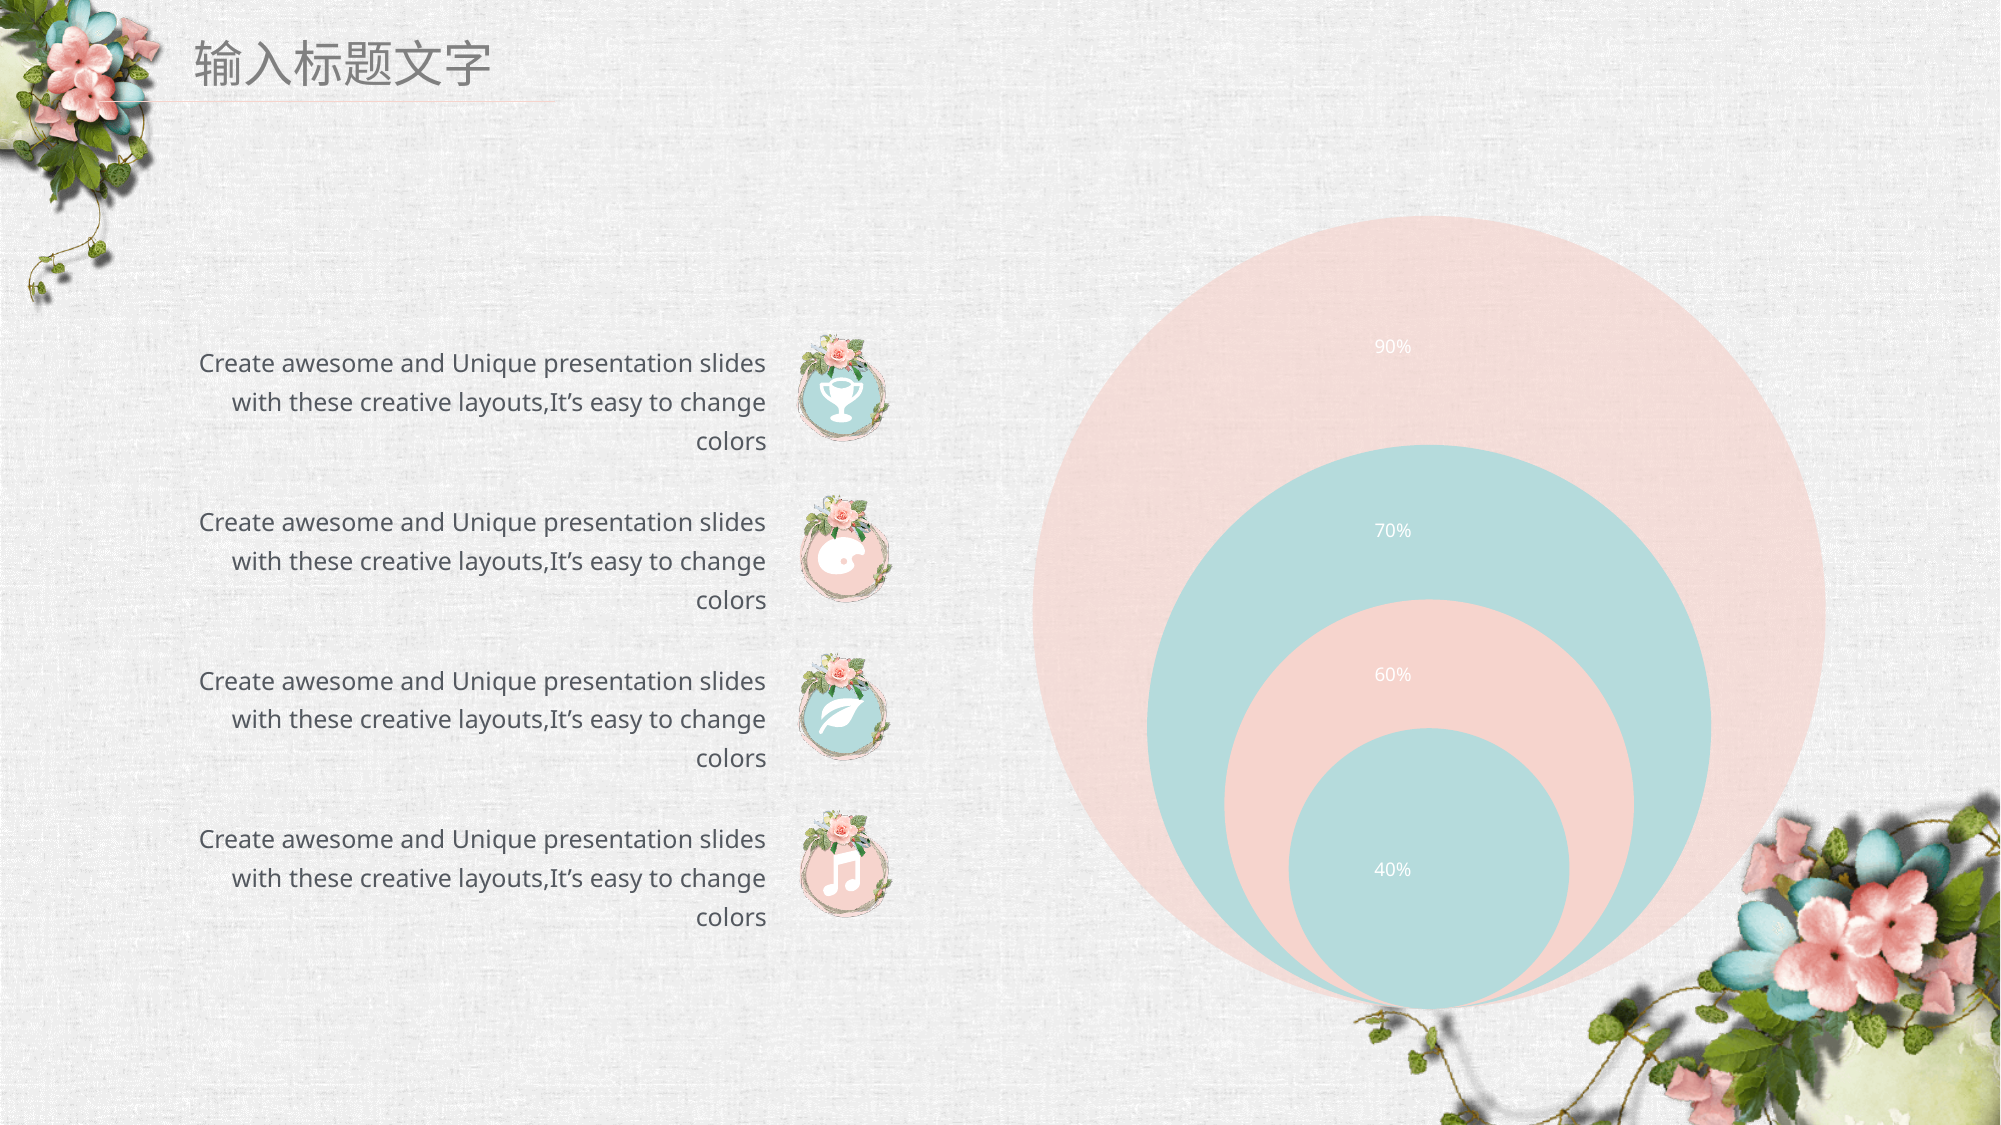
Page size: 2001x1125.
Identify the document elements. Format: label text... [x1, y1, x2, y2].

text_box Create awesome and Unique presentation slides with these creative layouts,It’s easy to change colors [177, 333, 772, 459]
text_box [1032, 215, 1826, 1008]
text_box 70% [1370, 514, 1416, 546]
text_box Create awesome and Unique presentation slides with these creative layouts,It’s easy to change colors [177, 493, 772, 619]
text_box 输入标题文字 [178, 25, 555, 101]
text_box 40% [1370, 853, 1416, 884]
text_box [1288, 728, 1570, 1009]
text_box 60% [1370, 658, 1416, 690]
picture [0, 0, 2001, 1125]
text_box Create awesome and Unique presentation slides with these creative layouts,It’s easy to change colors [177, 651, 772, 777]
text_box 90% [1370, 330, 1416, 362]
text_box [1147, 444, 1712, 1007]
text_box [1224, 599, 1634, 1008]
text_box Create awesome and Unique presentation slides with these creative layouts,It’s easy to change colors [177, 810, 772, 936]
